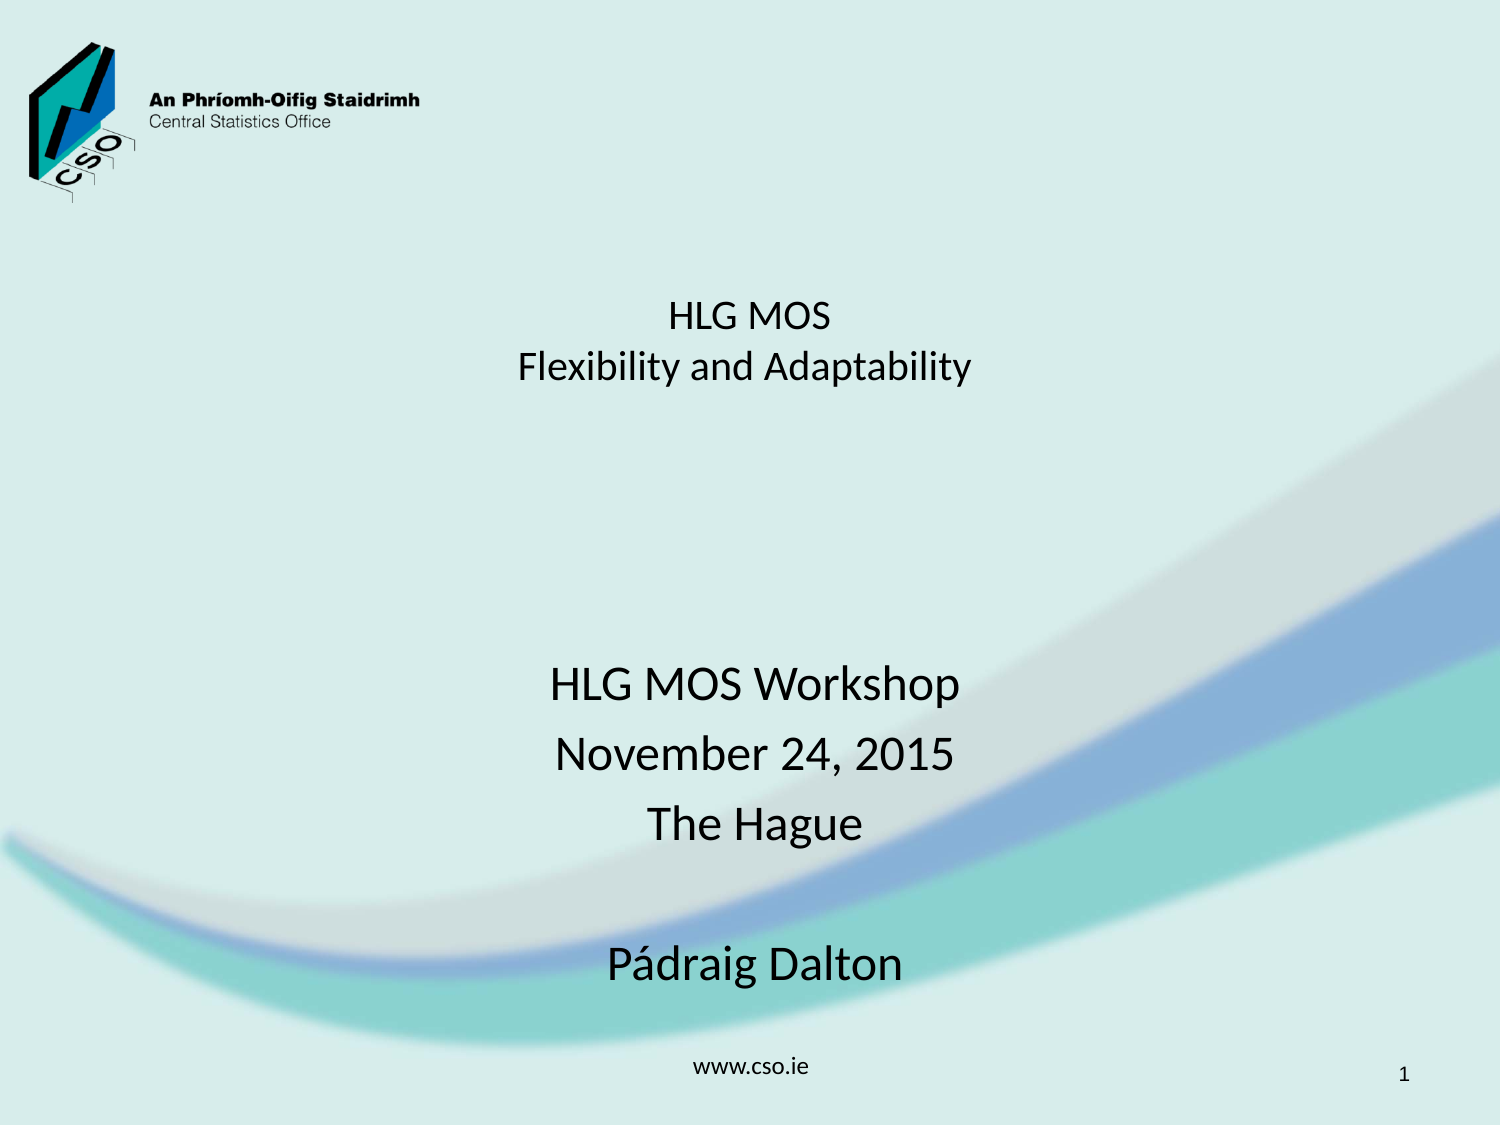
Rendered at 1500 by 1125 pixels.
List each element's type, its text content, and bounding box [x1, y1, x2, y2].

slide_number 1 [1074, 1042, 1425, 1103]
picture [0, 0, 1500, 1125]
title HLG MOS Flexibility and Adaptability [230, 278, 1269, 398]
subtitle HLG MOS Workshop November 24, 2015 The Hague Pádraig Dalton [230, 503, 1281, 791]
footer www.cso.ie [513, 1035, 989, 1095]
